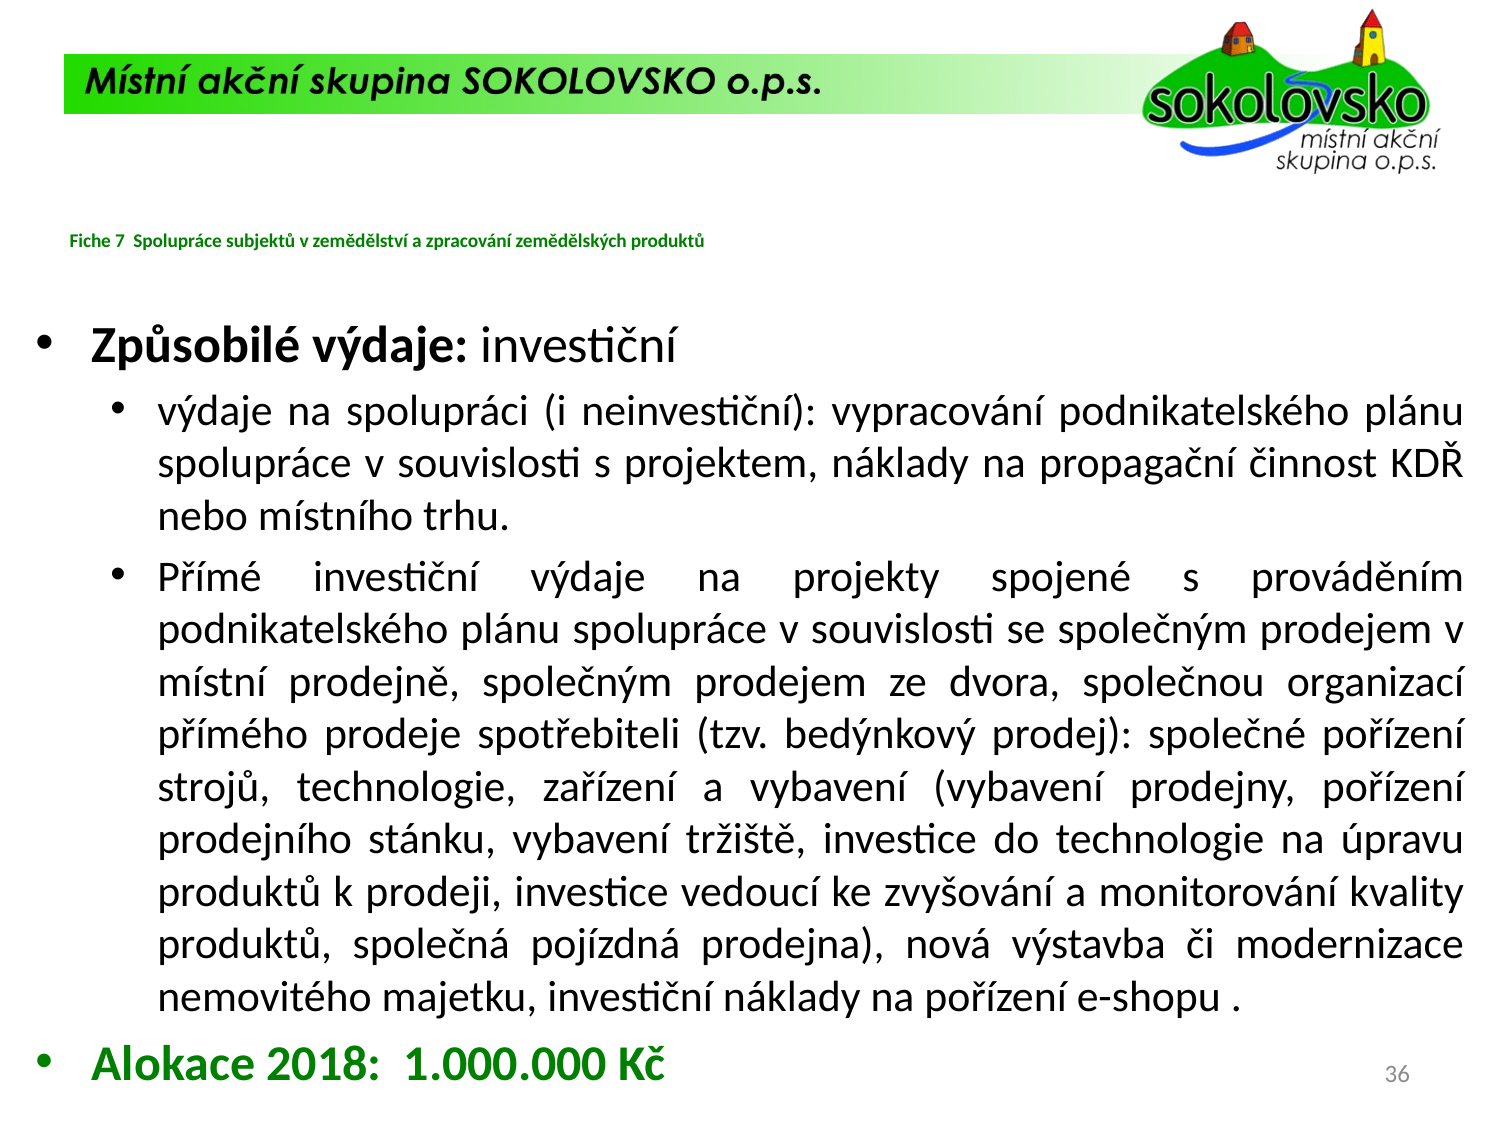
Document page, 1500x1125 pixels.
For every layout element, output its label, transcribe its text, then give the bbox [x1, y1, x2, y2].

slide_number 36 [1074, 1042, 1425, 1103]
title Fiche 7 Spolupráce subjektů v zemědělství a zpracování zemědělských produktů [54, 196, 1446, 291]
list Způsobilé výdaje: investiční výdaje na spolupráci (i neinvestiční): vypracování podnikatelského plánu spolupráce v souvislosti s projektem, náklady na propagační činnost KDŘ nebo místního trhu. Přímé investiční výdaje na projekty spojené s prováděním podnikatelského plánu spolupráce v souvislosti se společným prodejem v místní prodejně, společným prodejem ze dvora, společnou organizací přímého prodeje spotřebiteli (tzv. bedýnkový prodej): společné pořízení strojů, technologie, zařízení a vybavení (vybavení prodejny, pořízení prodejního stánku, vybavení tržiště, investice do technologie na úpravu produktů k prodeji, investice vedoucí ke zvyšování a monitorování kvality produktů, společná pojízdná prodejna), nová výstavba či modernizace nemovitého majetku, investiční náklady na pořízení e-shopu . Alokace 2018: 1.000.000 Kč [20, 302, 1480, 1071]
picture [64, 0, 1455, 197]
